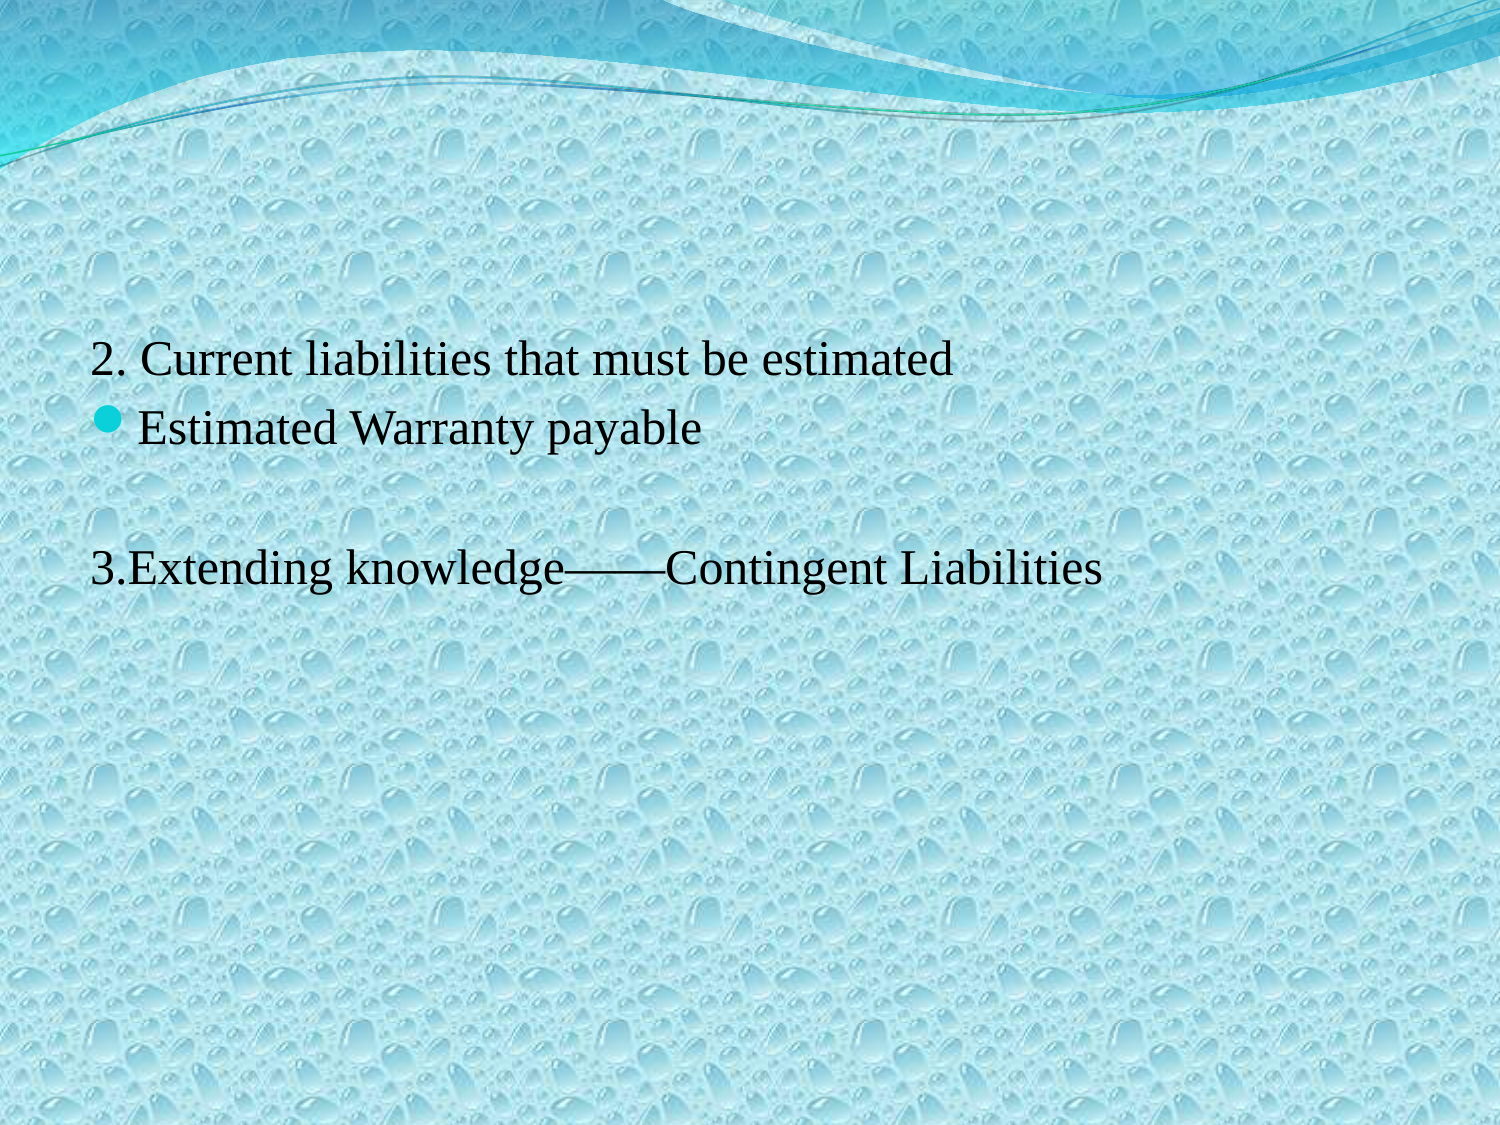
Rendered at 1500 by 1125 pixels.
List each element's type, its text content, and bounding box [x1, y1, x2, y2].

picture [0, 0, 1500, 1125]
list 2. Current liabilities that must be estimated Estimated Warranty payable 3.Extending knowledge——Contingent Liabilities [74, 317, 1426, 1038]
